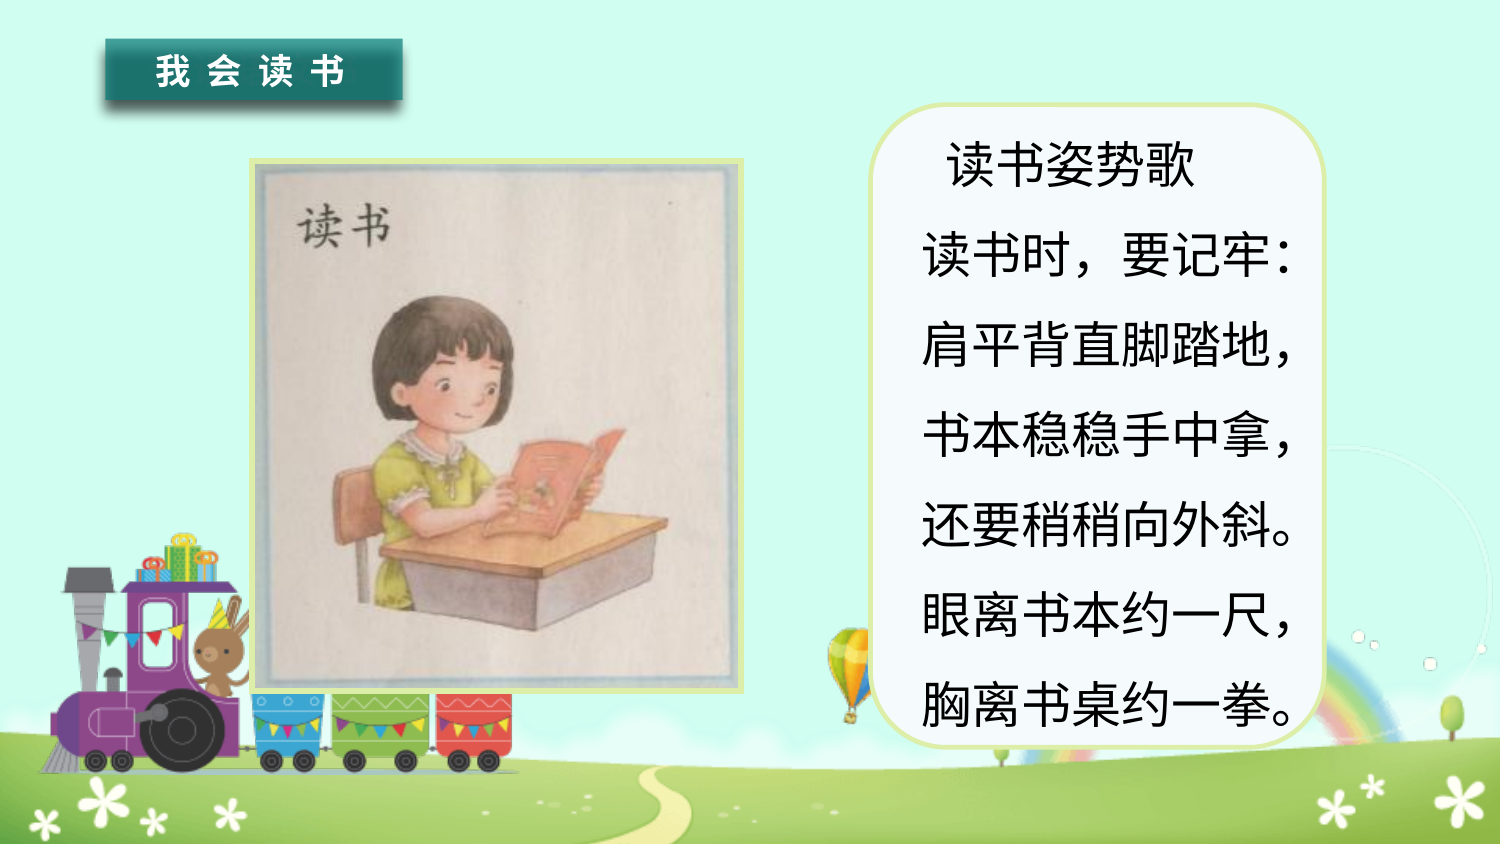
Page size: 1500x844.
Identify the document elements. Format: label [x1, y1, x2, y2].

picture [0, 163, 1500, 844]
text_box [870, 96, 1339, 748]
text_box [105, 38, 403, 101]
